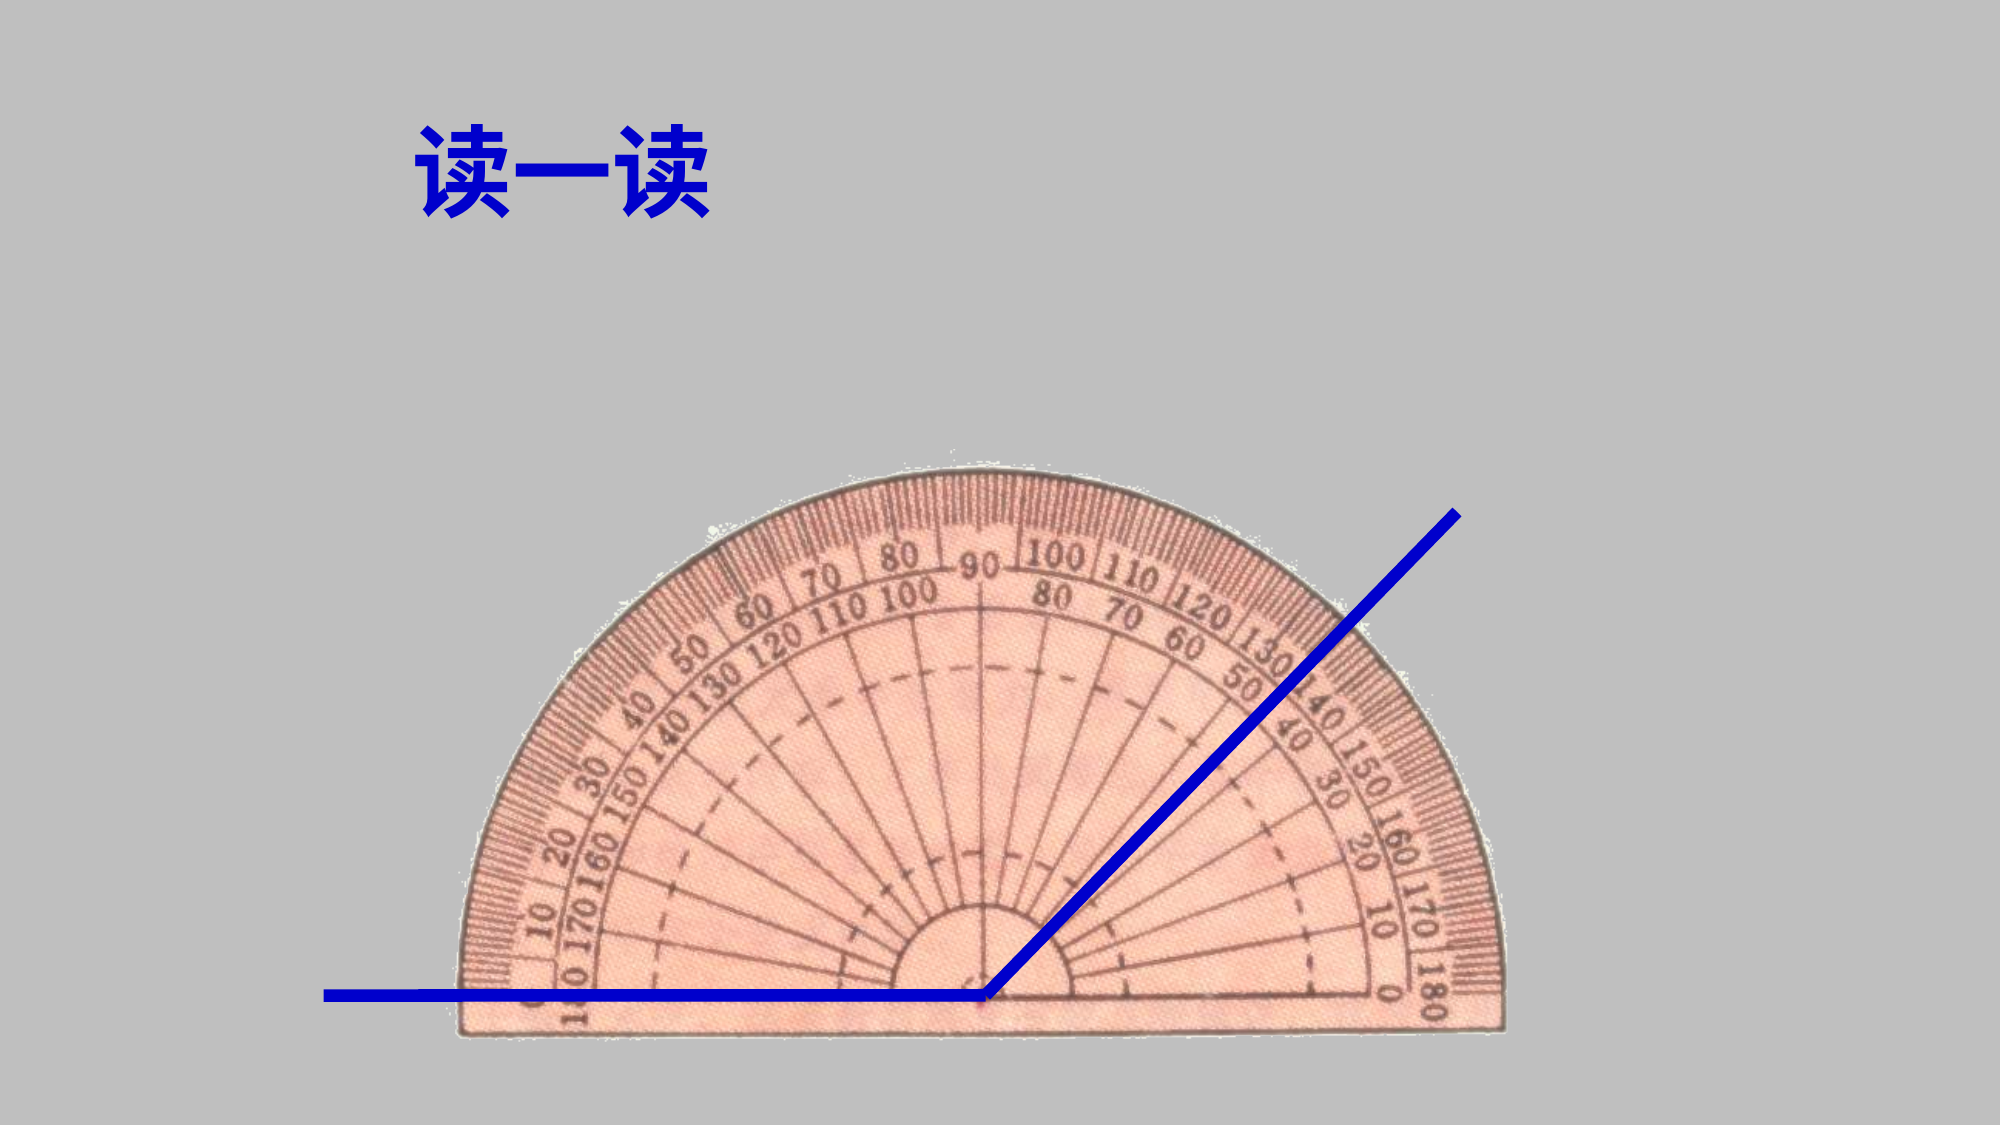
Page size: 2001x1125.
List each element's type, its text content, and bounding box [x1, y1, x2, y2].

text_box 读一读 [397, 101, 1439, 237]
picture [434, 449, 1532, 1079]
